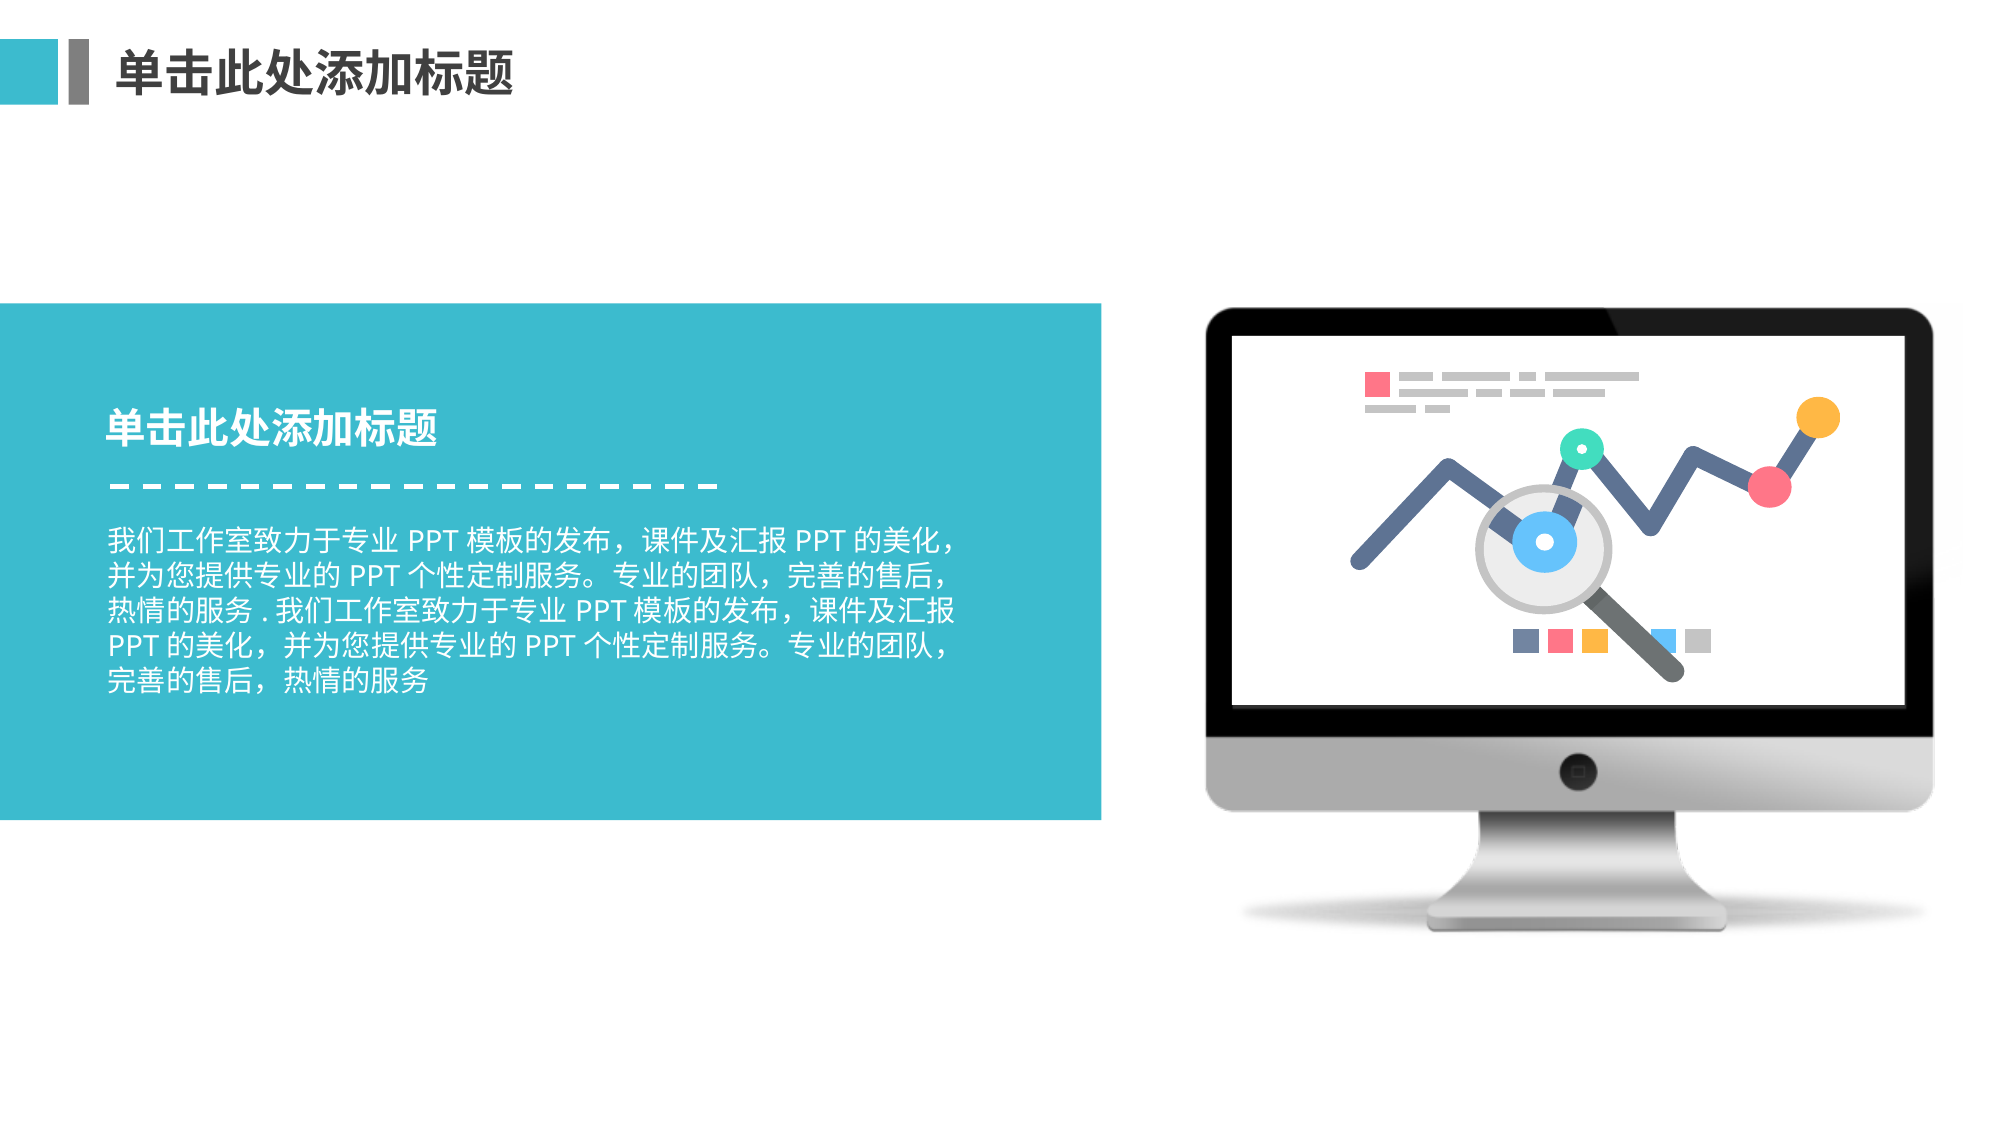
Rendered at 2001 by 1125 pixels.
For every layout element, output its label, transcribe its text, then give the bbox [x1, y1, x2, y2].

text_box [1153, 303, 1977, 946]
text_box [0, 303, 1102, 821]
text_box 单击此处添加标题 [99, 34, 542, 109]
text_box [68, 39, 89, 105]
text_box [0, 39, 58, 105]
